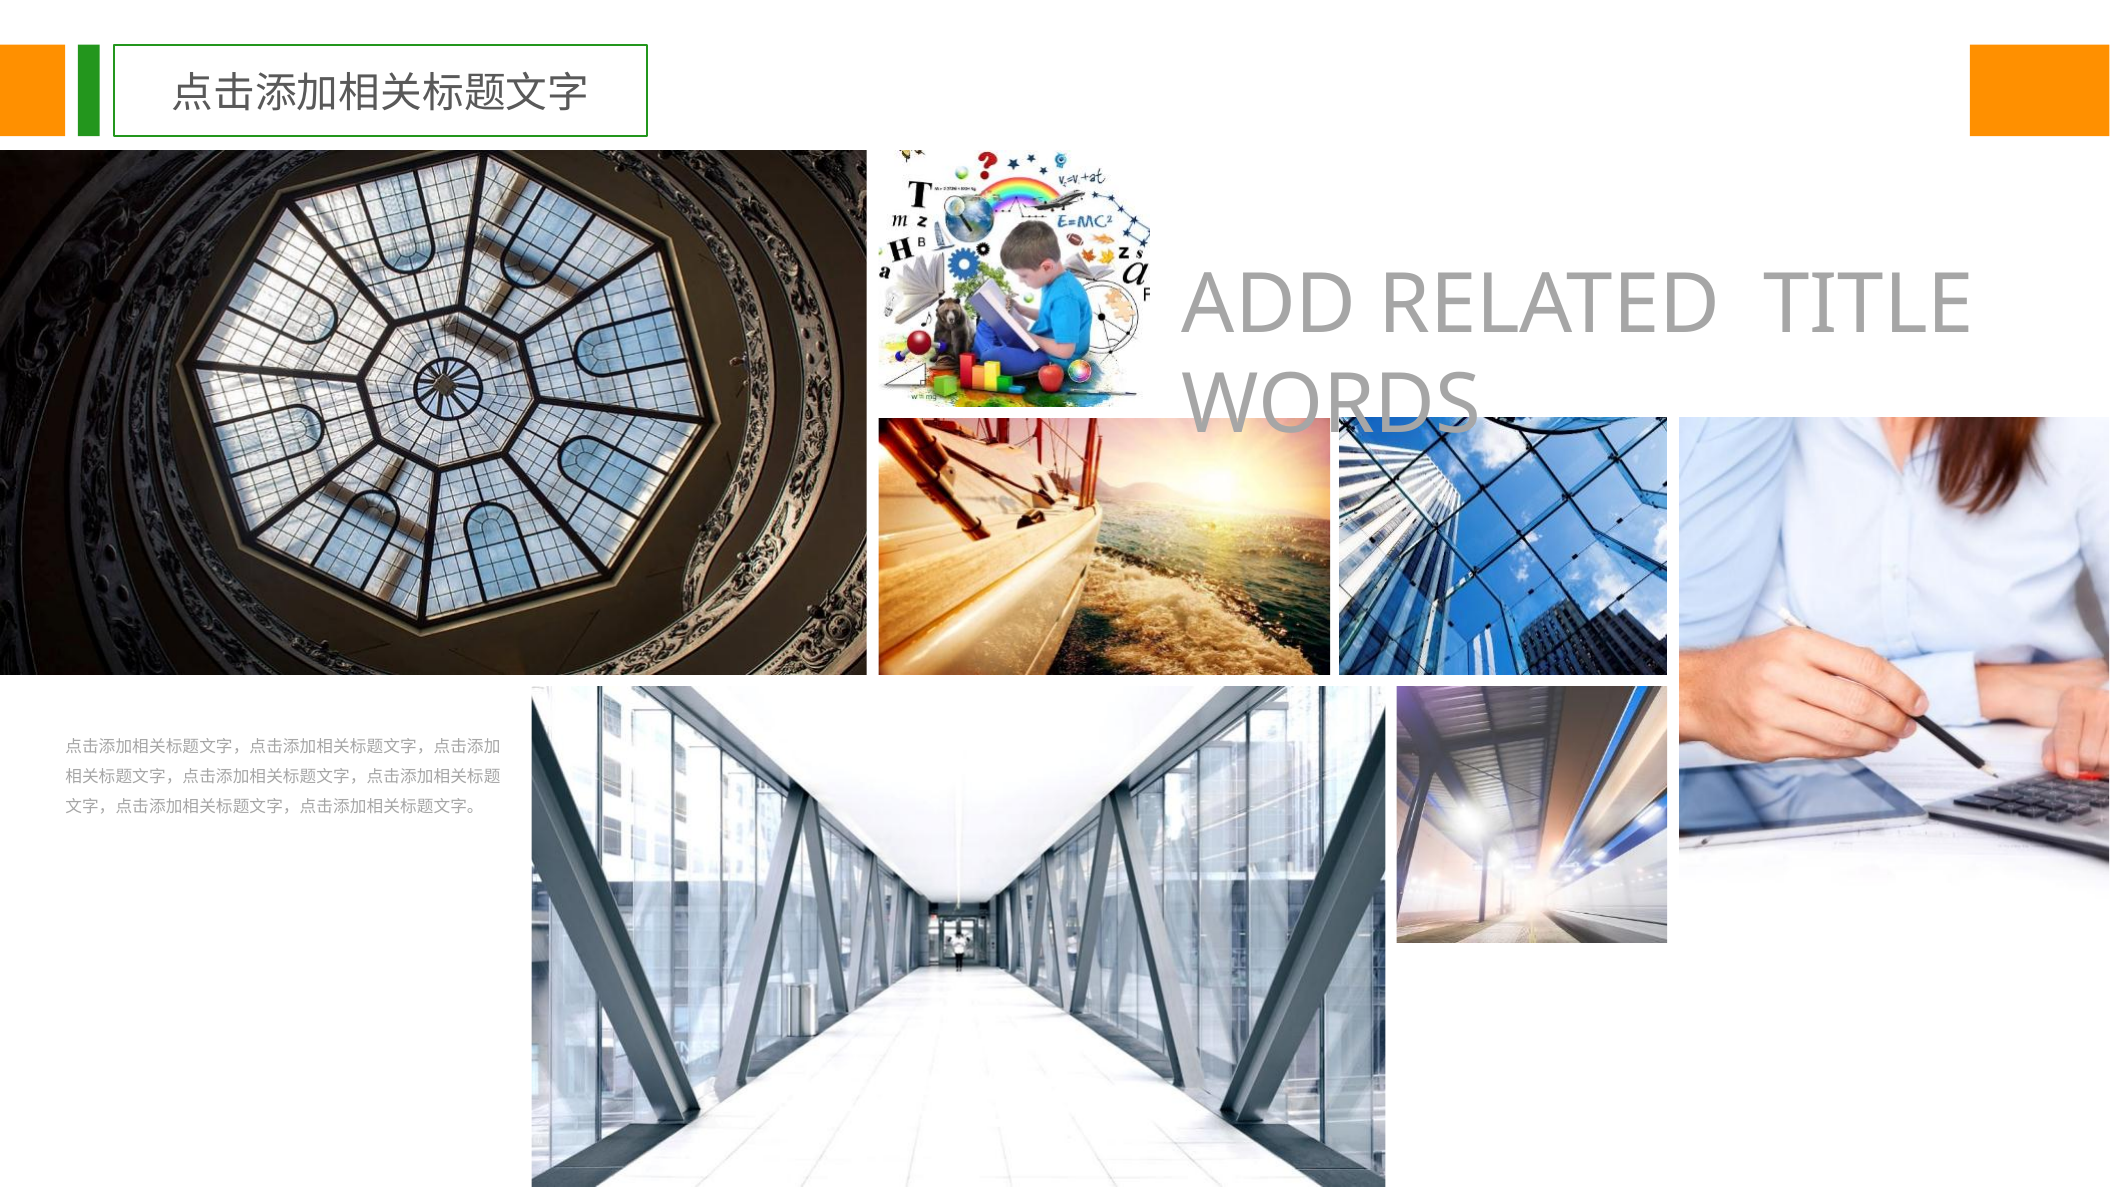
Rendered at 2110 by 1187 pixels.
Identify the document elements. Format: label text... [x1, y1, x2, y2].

text_box 点击添加相关标题文字 [135, 44, 625, 137]
text_box [878, 150, 1150, 407]
text_box 点击添加相关标题文字，点击添加相关标题文字，点击添加相关标题文字，点击添加相关标题文字，点击添加相关标题文字，点击添加相关标题文字，点击添加相关标题文字。 [50, 718, 517, 824]
text_box [1679, 457, 2110, 945]
text_box [531, 686, 1386, 1187]
text_box [0, 150, 867, 675]
text_box [1396, 686, 1668, 943]
text_box [1339, 457, 1667, 675]
text_box ADD RELATED TITLE WORDS [1167, 241, 2110, 457]
text_box [878, 418, 1331, 675]
